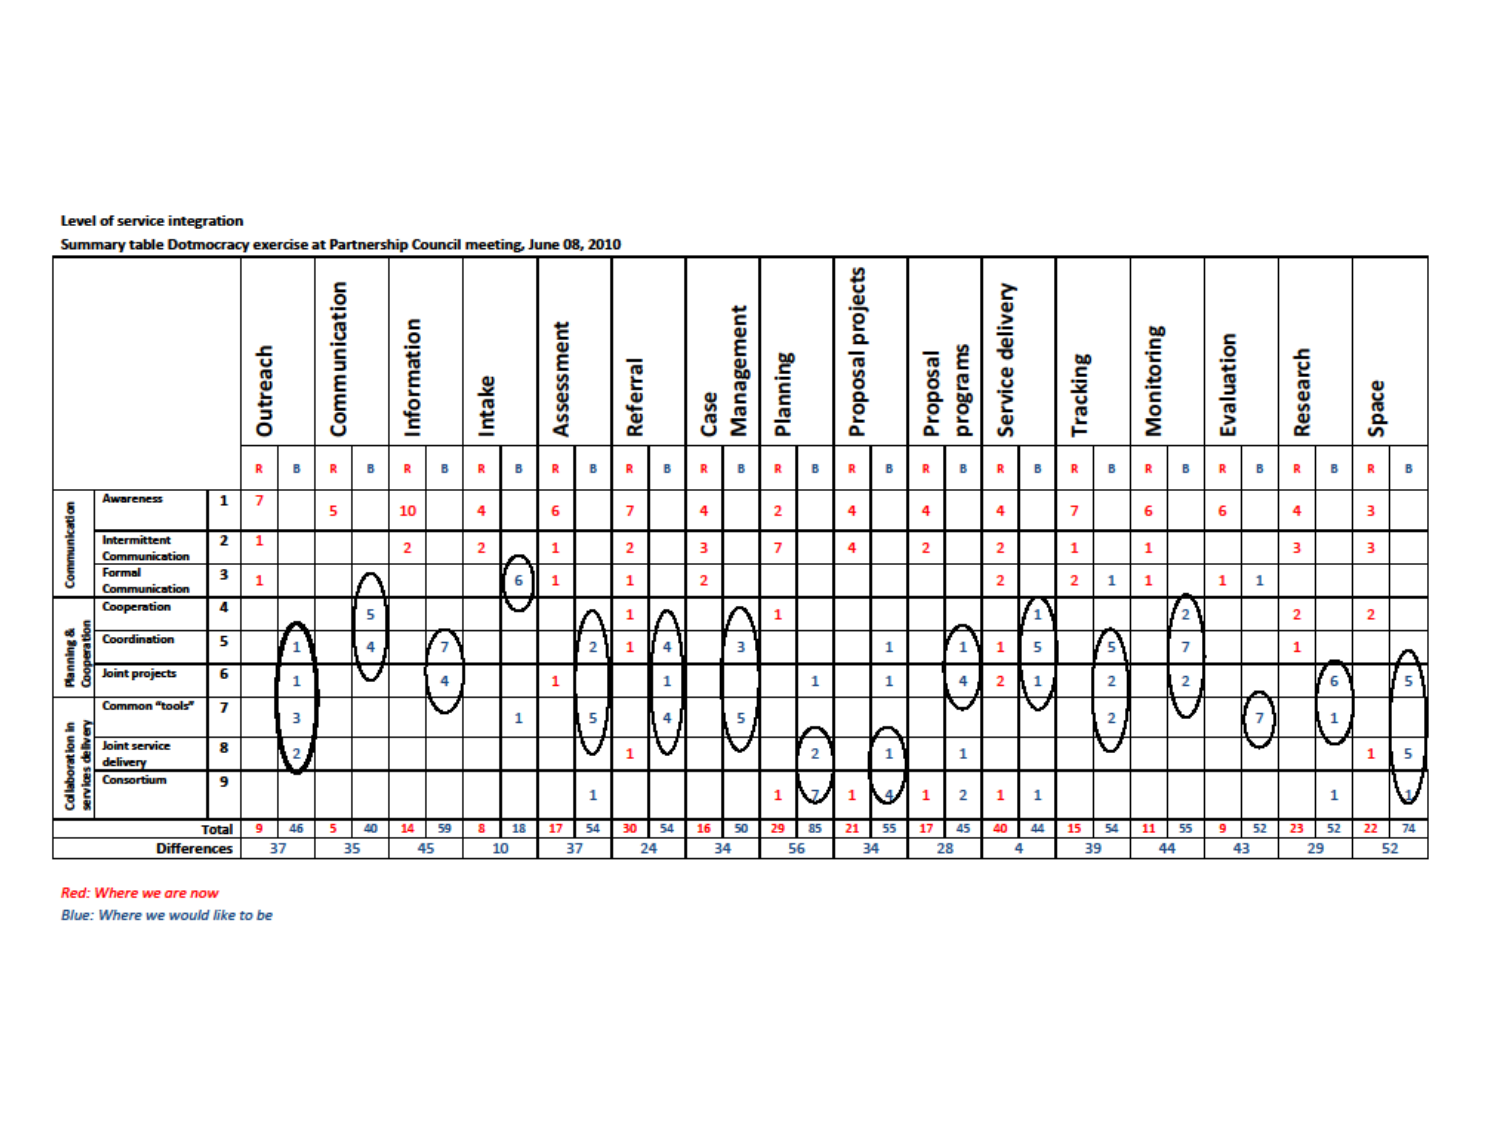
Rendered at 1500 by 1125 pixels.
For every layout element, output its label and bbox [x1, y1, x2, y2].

text_box [8, 112, 1500, 1018]
